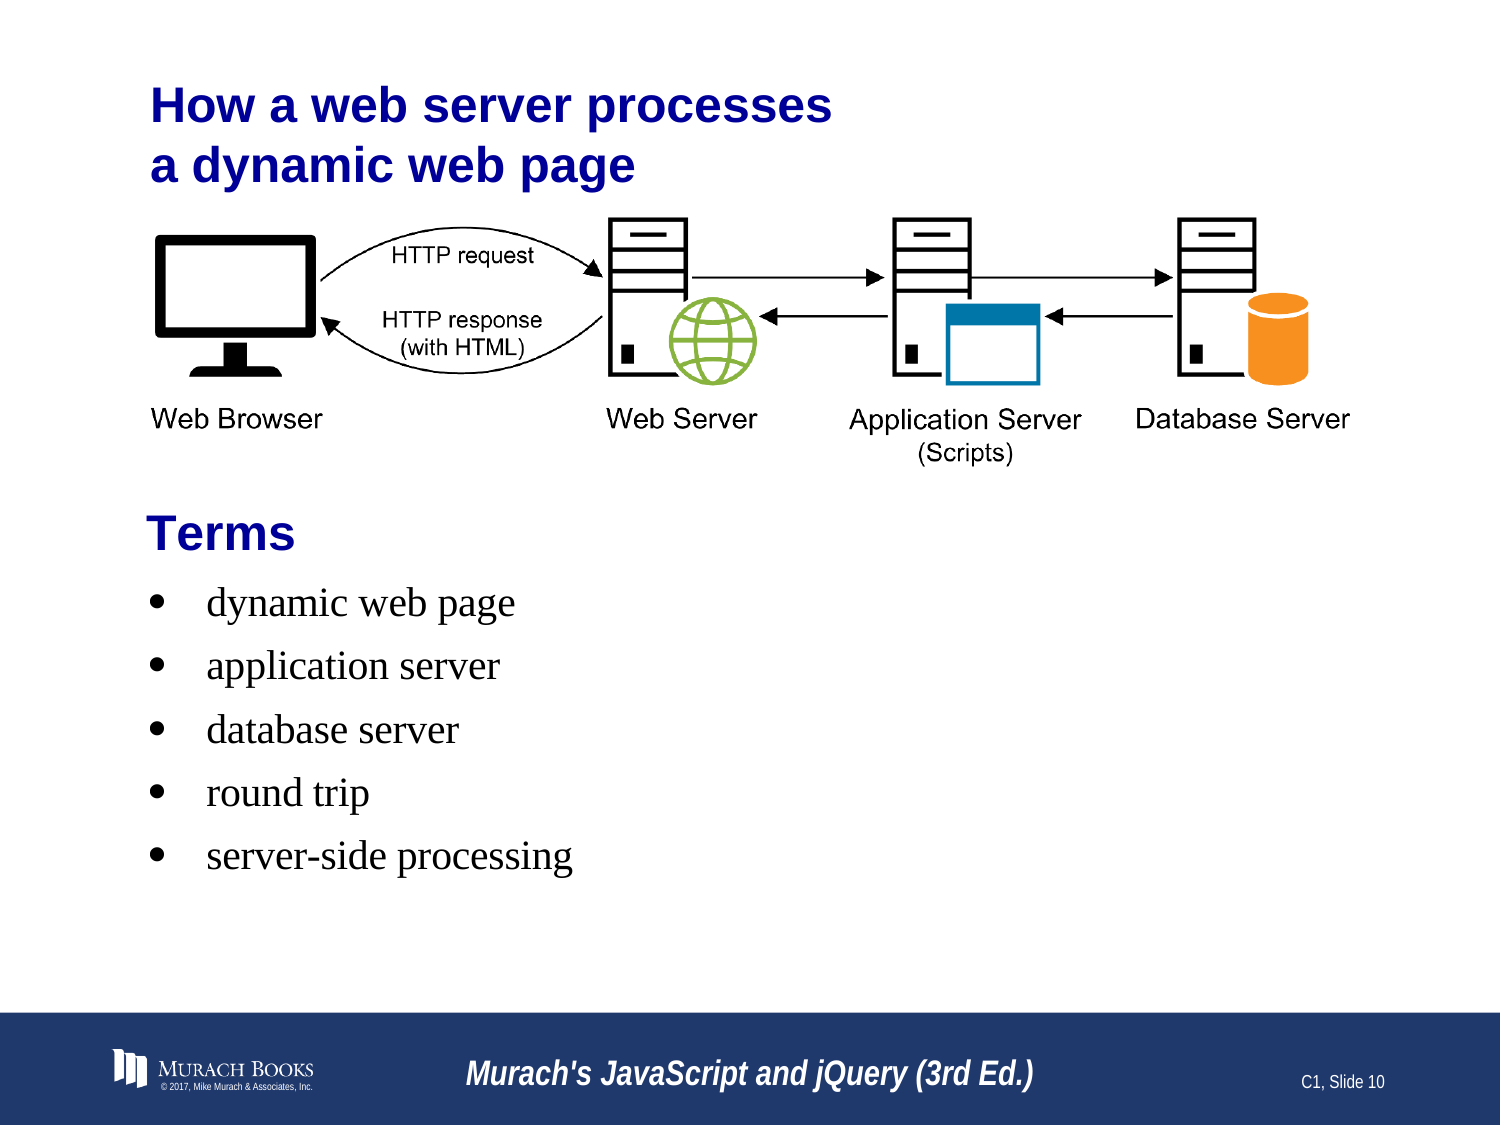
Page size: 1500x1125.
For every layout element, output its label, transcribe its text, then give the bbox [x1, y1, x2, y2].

picture [149, 212, 1351, 469]
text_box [145, 472, 1347, 651]
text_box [149, 655, 1350, 893]
slide_number C1, Slide 10 [1087, 1025, 1400, 1100]
footer © 2017, Mike Murach & Associates, Inc. [12, 1025, 463, 1100]
slide_number Murach's JavaScript and jQuery (3rd Ed.) [463, 1025, 1050, 1100]
title How a web server processes a dynamic web page [150, 102, 1350, 164]
